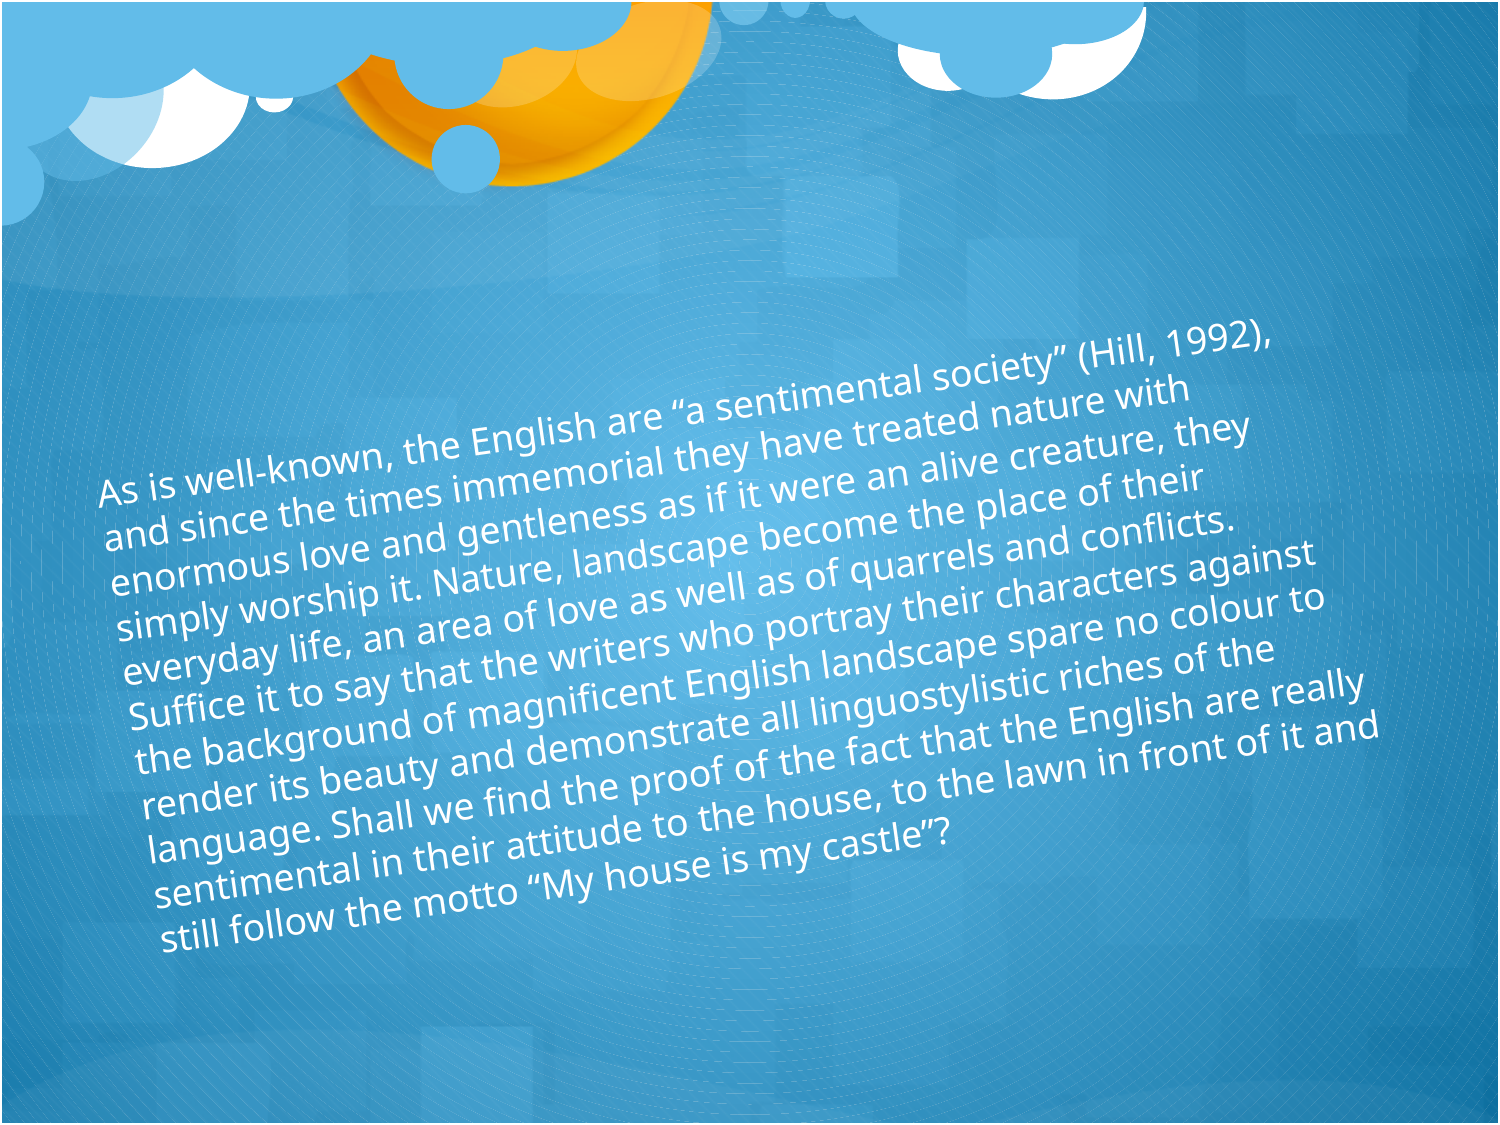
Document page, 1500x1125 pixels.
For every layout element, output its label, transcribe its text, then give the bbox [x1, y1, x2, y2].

picture [2, 2, 1498, 1123]
text_box As is well-known, the English are “a sentimental society” (Hill, 1992), and since the times immemorial they have treated nature with enormous love and gentleness as if it were an alive creature, they simply worship it. Nature, landscape become the place of their everyday life, an area of love as well as of quarrels and conflicts. Suffice it to say that the writers who portray their characters against the background of magnificent English landscape spare no colour to render its beauty and demonstrate all linguostylistic riches of the language. Shall we find the proof of the fact that the English are really sentimental in their attitude to the house, to the lawn in front of it and still follow the motto “My house is my castle”? [78, 287, 1417, 971]
